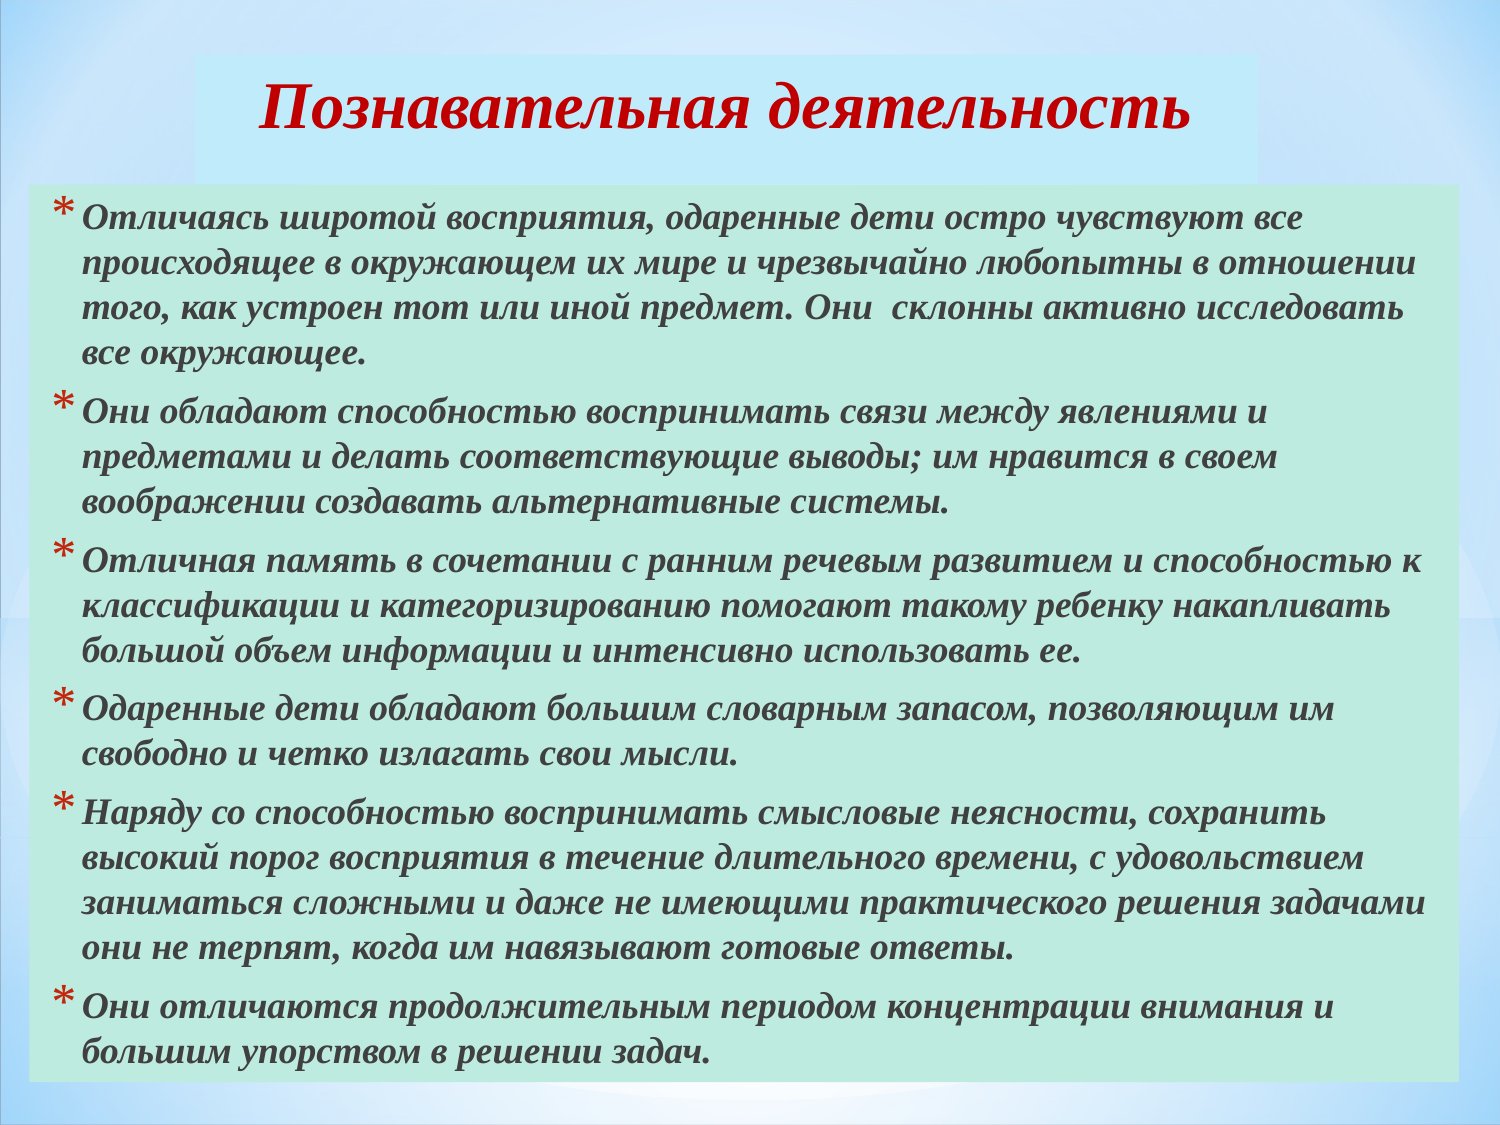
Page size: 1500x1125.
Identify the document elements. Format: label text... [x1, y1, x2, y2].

list Отличаясь широтой восприятия, одаренные дети остро чувствуют все происходящее в окружающем их мире и чрезвычайно любопытны в отношении того, как устроен тот или иной предмет. Они склонны активно исследовать все окружающее. Они обладают способностью воспринимать связи между явлениями и предметами и делать соответствующие выводы; им нравится в своем воображении создавать альтернативные системы. Отличная память в сочетании с ранним речевым развитием и способностью к классификации и категоризированию помогают такому ребенку накапливать большой объем информации и интенсивно использовать ее. Одаренные дети обладают большим словарным запасом, позволяющим им свободно и четко излагать свои мысли. Наряду со способностью воспринимать смысловые неясности, сохранить высокий порог восприятия в течение длительного времени, с удовольствием заниматься сложными и даже не имеющими практического решения задачами они не терпят, когда им навязывают готовые ответы. Они отличаются продолжительным периодом концентрации внимания и большим упорством в решении задач. [29, 184, 1459, 1083]
title Познавательная деятельность деятельностиО [194, 54, 1258, 184]
